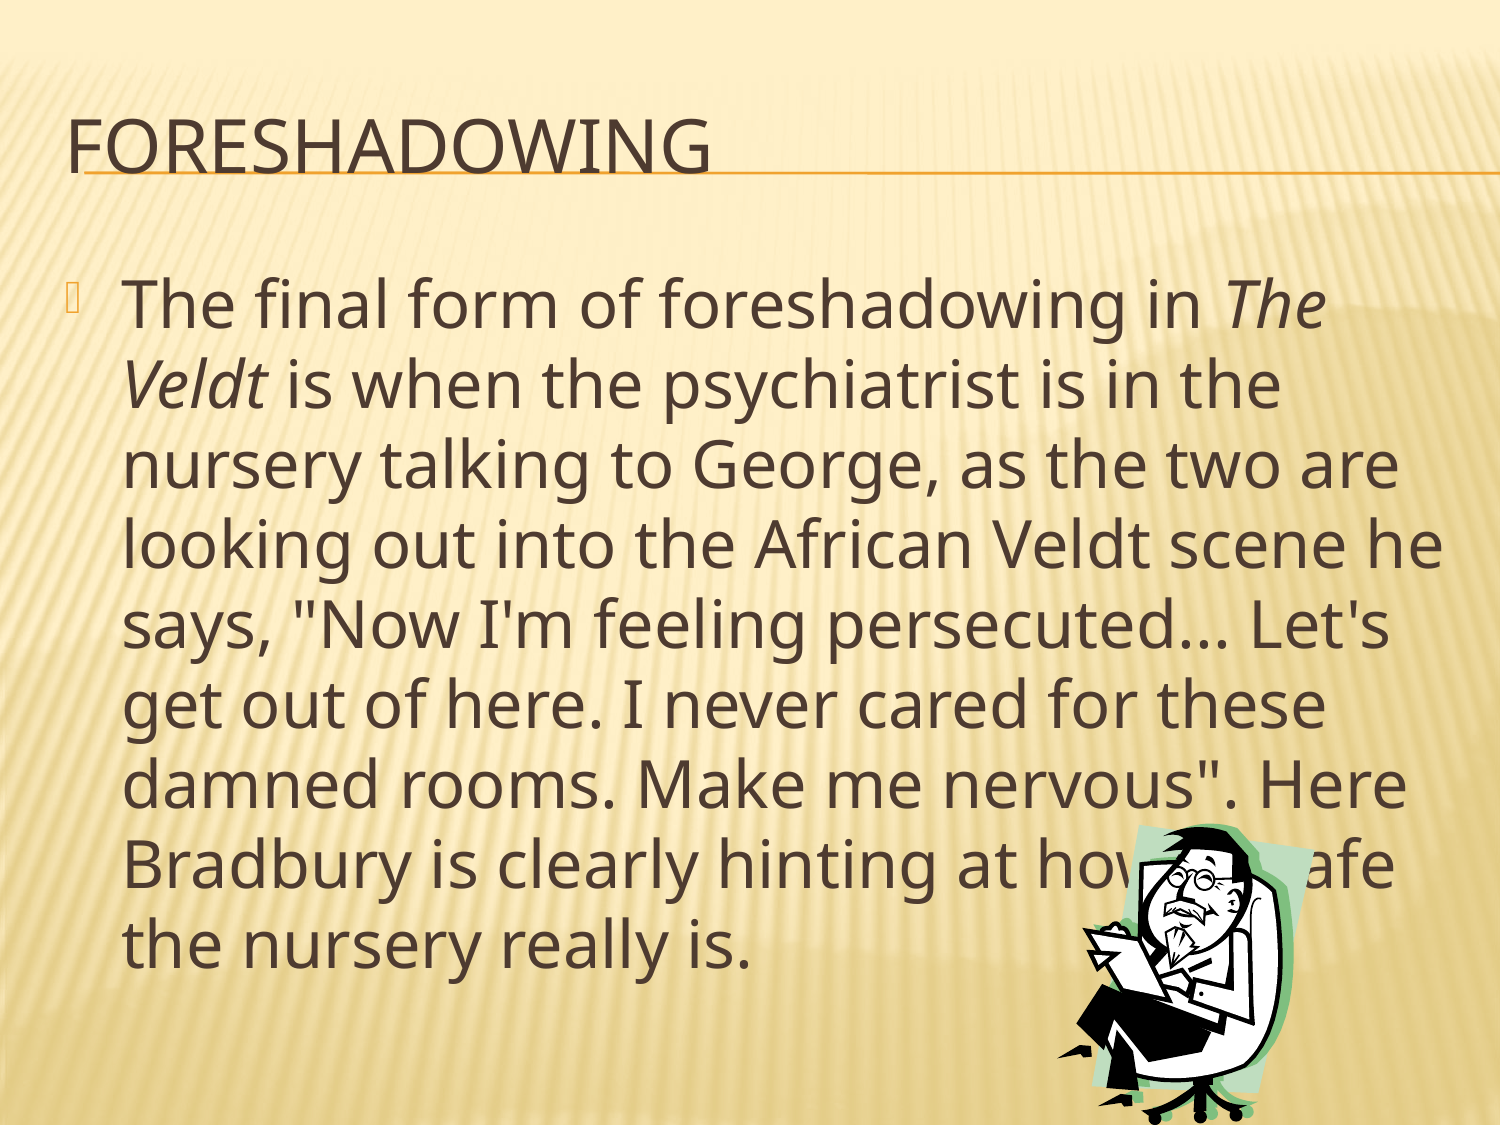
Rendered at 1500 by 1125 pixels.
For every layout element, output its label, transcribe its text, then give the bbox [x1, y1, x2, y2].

list The final form of foreshadowing in The Veldt is when the psychiatrist is in the nursery talking to George, as the two are looking out into the African Veldt scene he says, "Now I'm feeling persecuted... Let's get out of here. I never cared for these damned rooms. Make me nervous". Here Bradbury is clearly hinting at how unsafe the nursery really is. [50, 254, 1475, 998]
title Foreshadowing [50, 75, 1475, 213]
picture [1056, 815, 1315, 1125]
